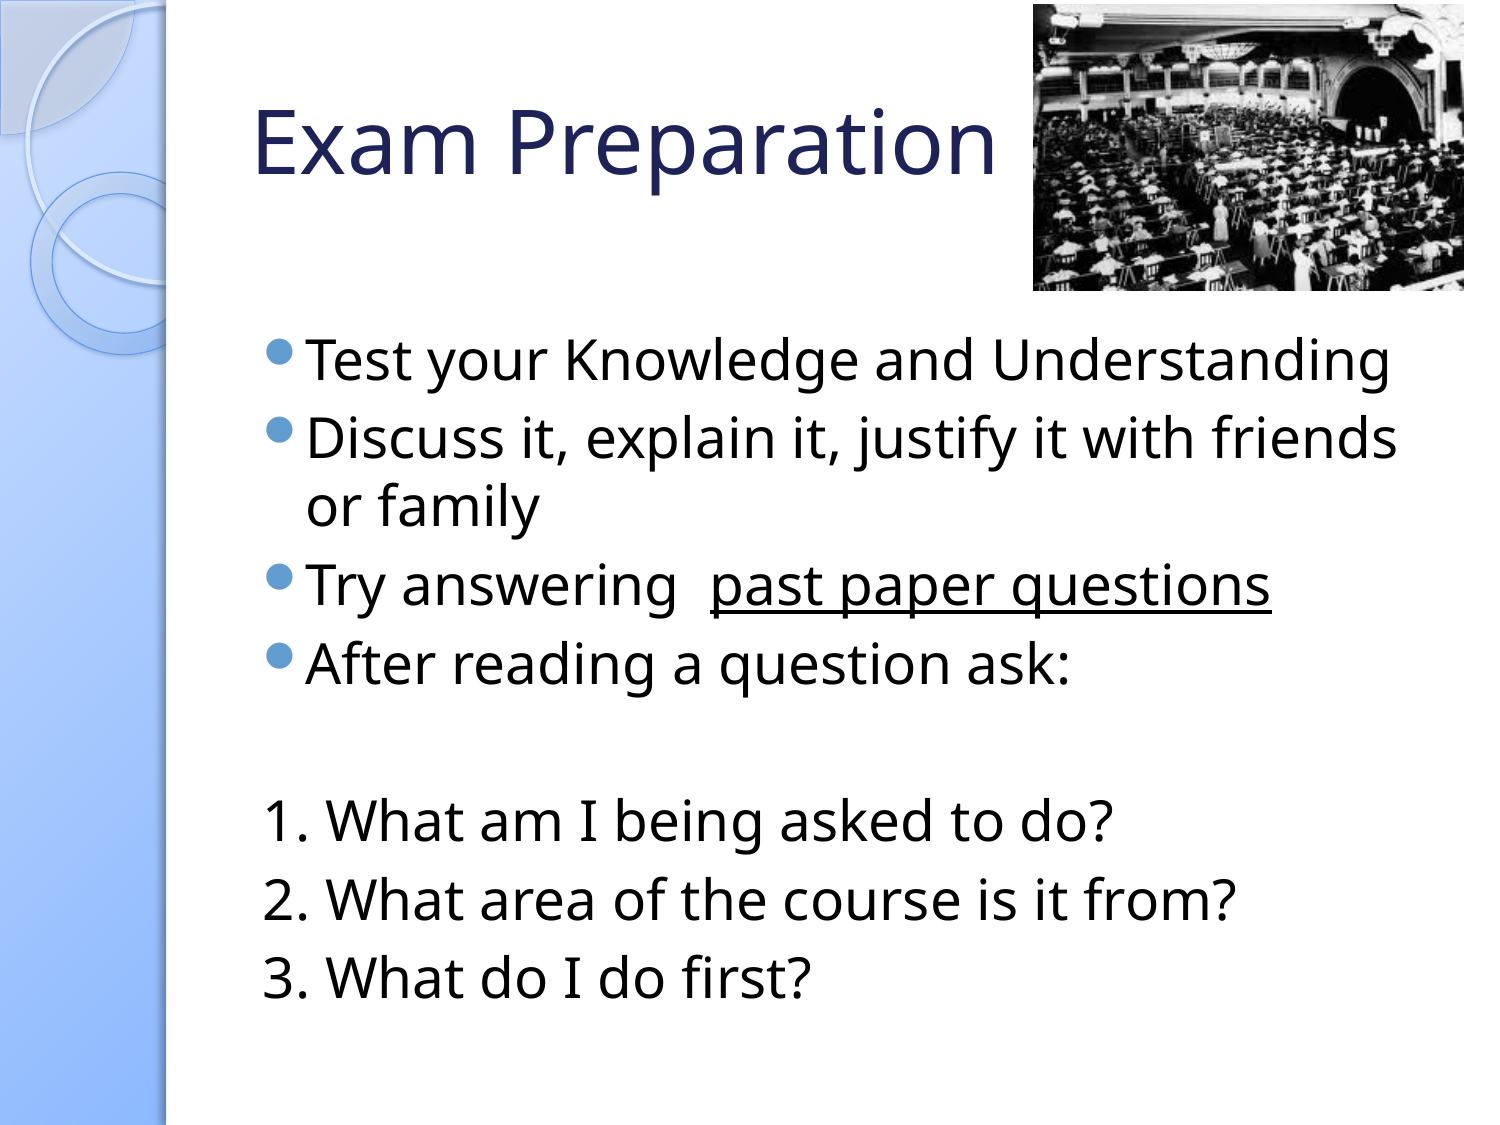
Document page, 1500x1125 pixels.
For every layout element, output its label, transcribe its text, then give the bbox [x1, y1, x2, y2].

list Test your Knowledge and Understanding Discuss it, explain it, justify it with friends or family Try answering past paper questions After reading a question ask: 1. What am I being asked to do? 2. What area of the course is it from? 3. What do I do first? [235, 237, 1466, 1025]
title Exam Preparation [235, 45, 1026, 233]
picture [1033, 4, 1464, 291]
